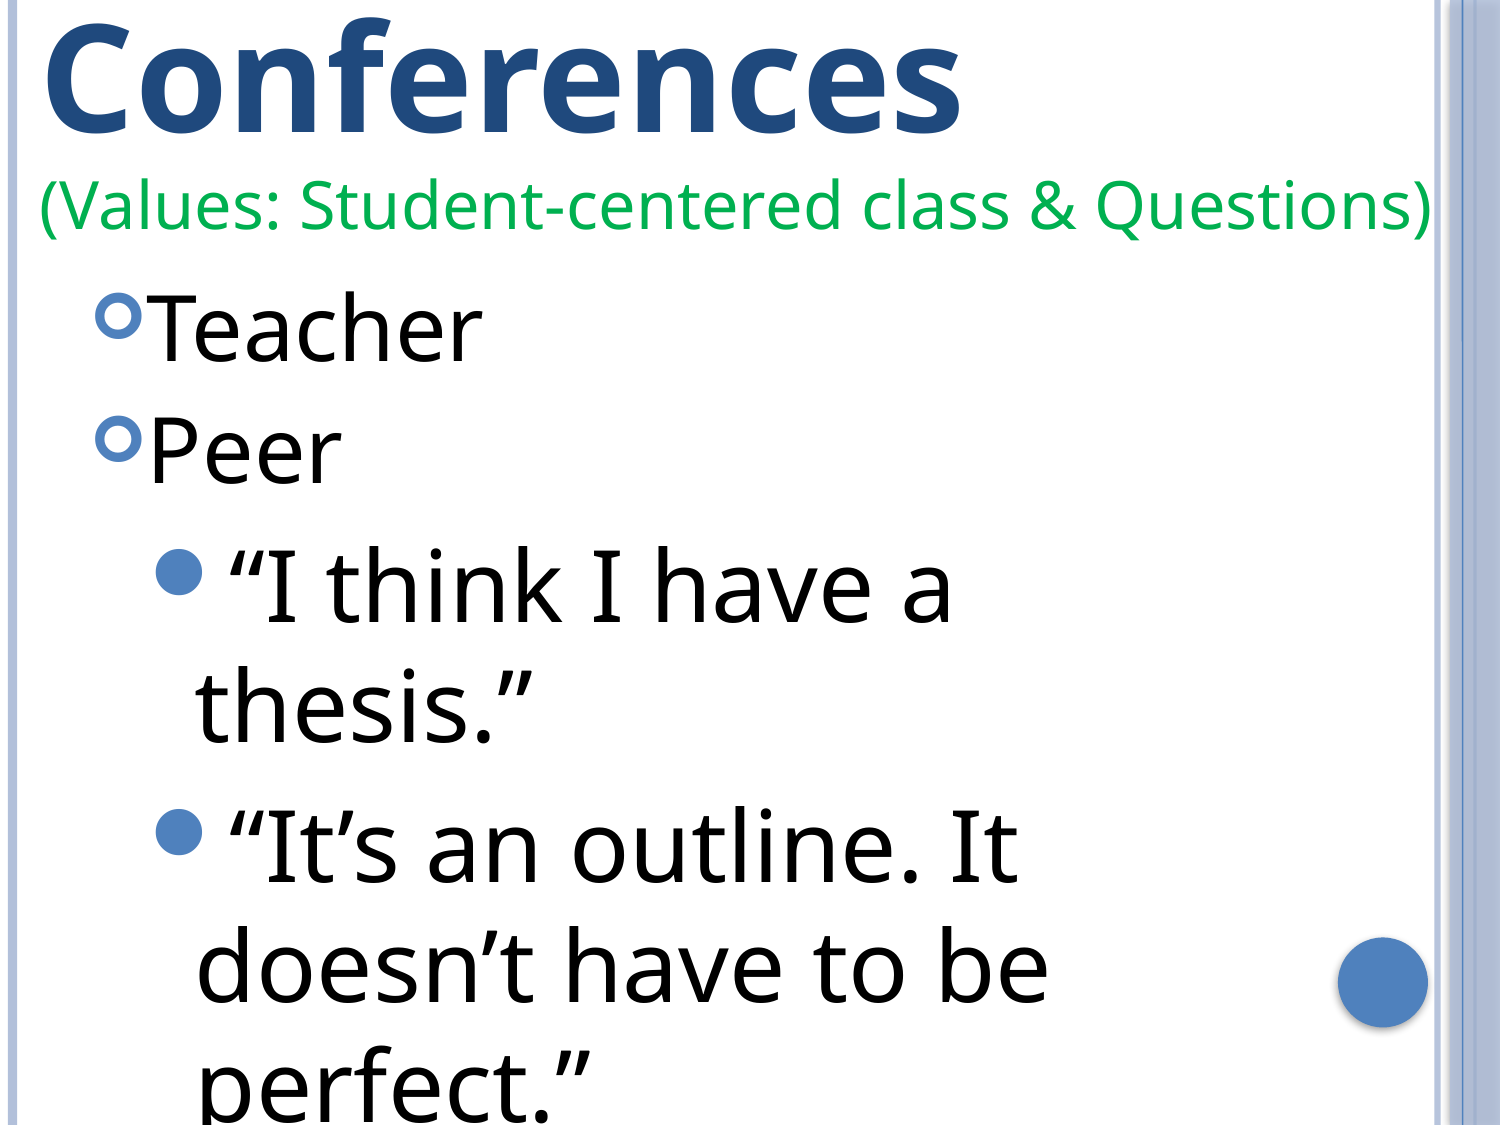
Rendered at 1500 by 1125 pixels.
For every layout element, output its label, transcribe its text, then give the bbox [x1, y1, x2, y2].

list Teacher Peer “I think I have a thesis.” “It’s an outline. It doesn’t have to be perfect.” “Yay for team thinking!” [75, 262, 1300, 1062]
title Informal Conferences (Values: Student-centered class & Questions) [24, 62, 1500, 250]
